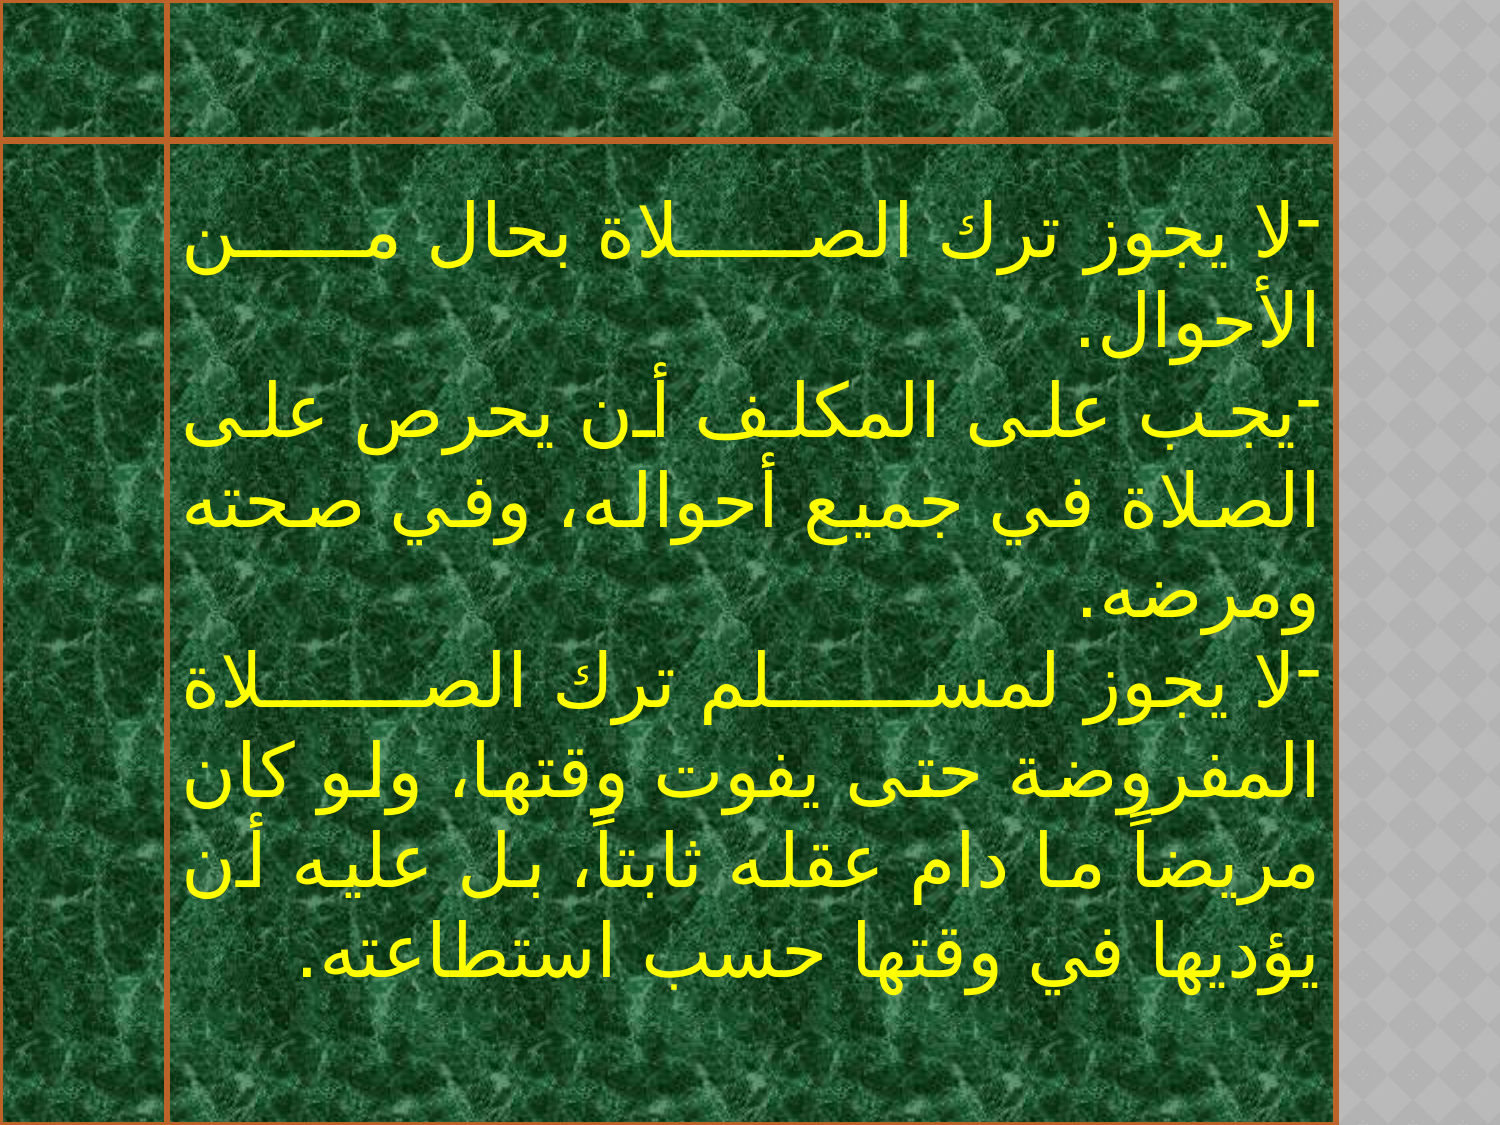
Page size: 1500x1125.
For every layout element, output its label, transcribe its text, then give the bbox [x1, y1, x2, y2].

text_box لا يجوز ترك الصلاة بحال من الأحوال. يجب على المكلف أن يحرص على الصلاة في جميع أحواله، وفي صحته ومرضه. لا يجوز لمسلم ترك الصلاة المفروضة حتى يفوت وقتها، ولو كان مريضاً ما دام عقله ثابتاً، بل عليه أن يؤديها في وقتها حسب استطاعته. [0, 0, 1339, 1125]
